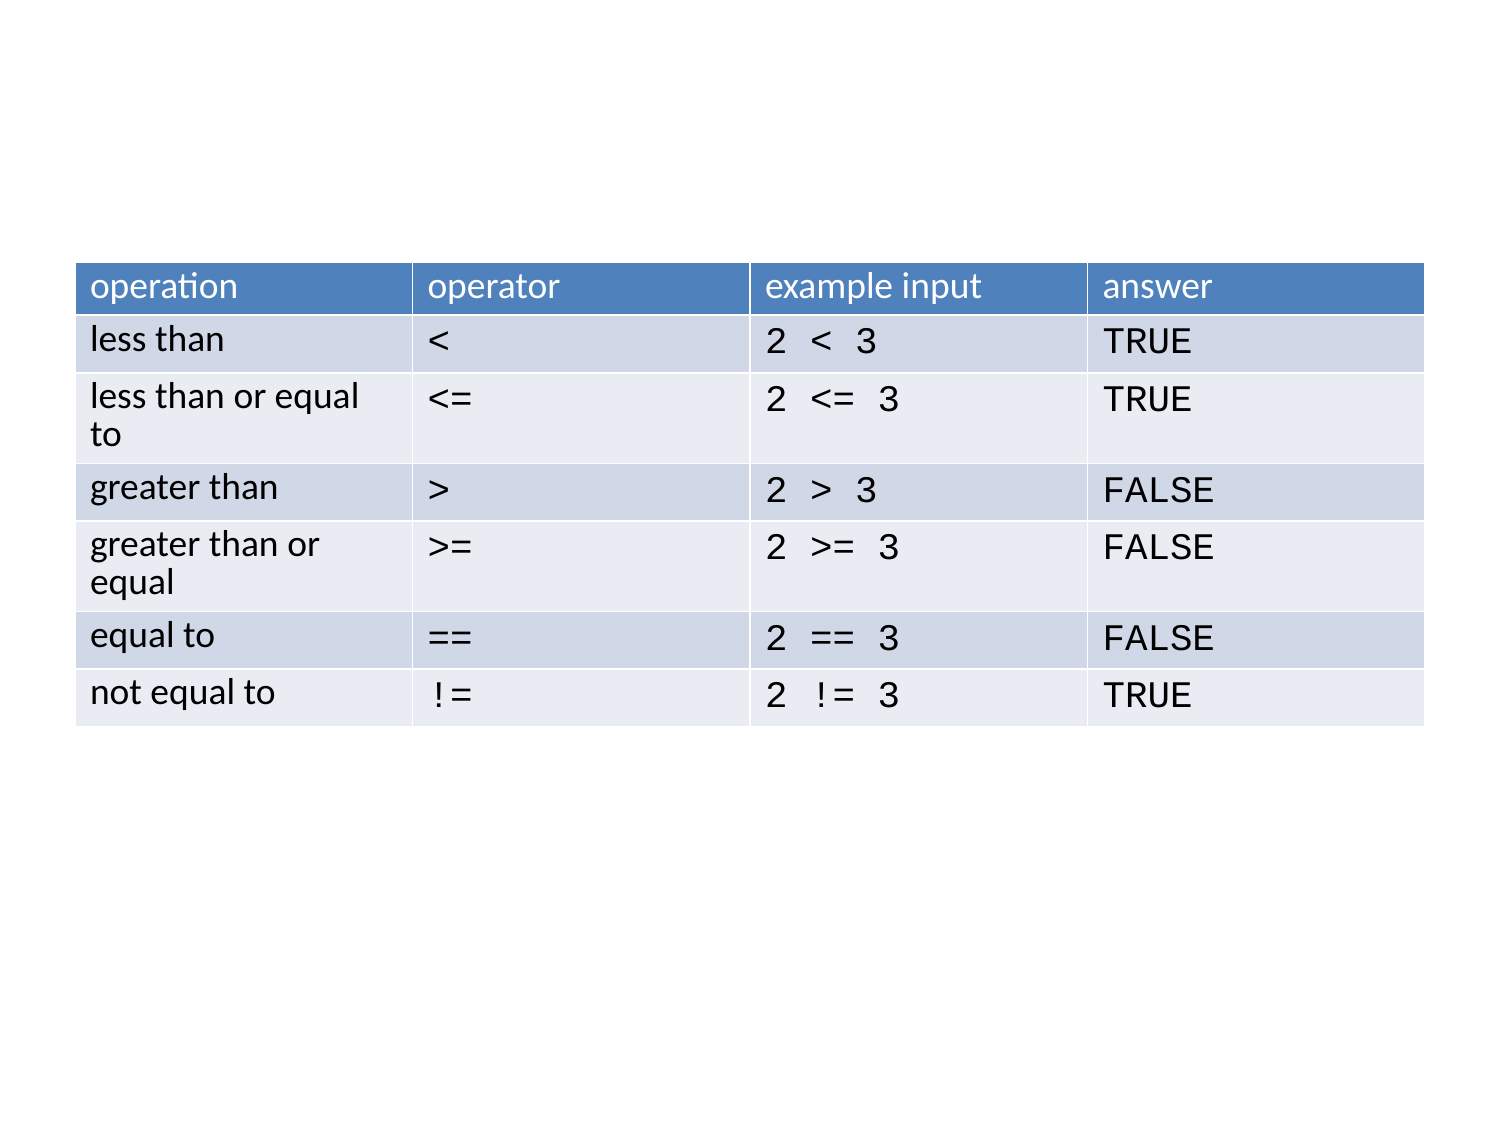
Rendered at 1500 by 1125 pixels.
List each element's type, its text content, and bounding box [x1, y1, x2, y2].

table_header operation [76, 263, 412, 314]
table_cell <= [413, 374, 749, 463]
table_cell < [413, 316, 749, 372]
table_cell TRUE [1088, 374, 1424, 463]
table_header example input [751, 263, 1087, 314]
table_cell 2 >= 3 [751, 522, 1087, 611]
table_cell != [413, 670, 749, 726]
table_cell TRUE [1088, 316, 1424, 372]
table_header answer [1088, 263, 1424, 314]
table_cell equal to [76, 612, 412, 668]
table_cell not equal to [76, 670, 412, 726]
table_cell FALSE [1088, 612, 1424, 668]
table_cell greater than or equal [76, 522, 412, 611]
table_cell > [413, 464, 749, 520]
table_cell == [413, 612, 749, 668]
table_cell TRUE [1088, 670, 1424, 726]
table_cell FALSE [1088, 522, 1424, 611]
table_cell 2 < 3 [751, 316, 1087, 372]
table_cell 2 <= 3 [751, 374, 1087, 463]
table_cell >= [413, 522, 749, 611]
table_cell less than [76, 316, 412, 372]
table_cell less than or equal to [76, 374, 412, 463]
table_cell greater than [76, 464, 412, 520]
table_cell FALSE [1088, 464, 1424, 520]
table_cell 2 > 3 [751, 464, 1087, 520]
table_cell 2 != 3 [751, 670, 1087, 726]
table_cell 2 == 3 [751, 612, 1087, 668]
table_header operator [413, 263, 749, 314]
